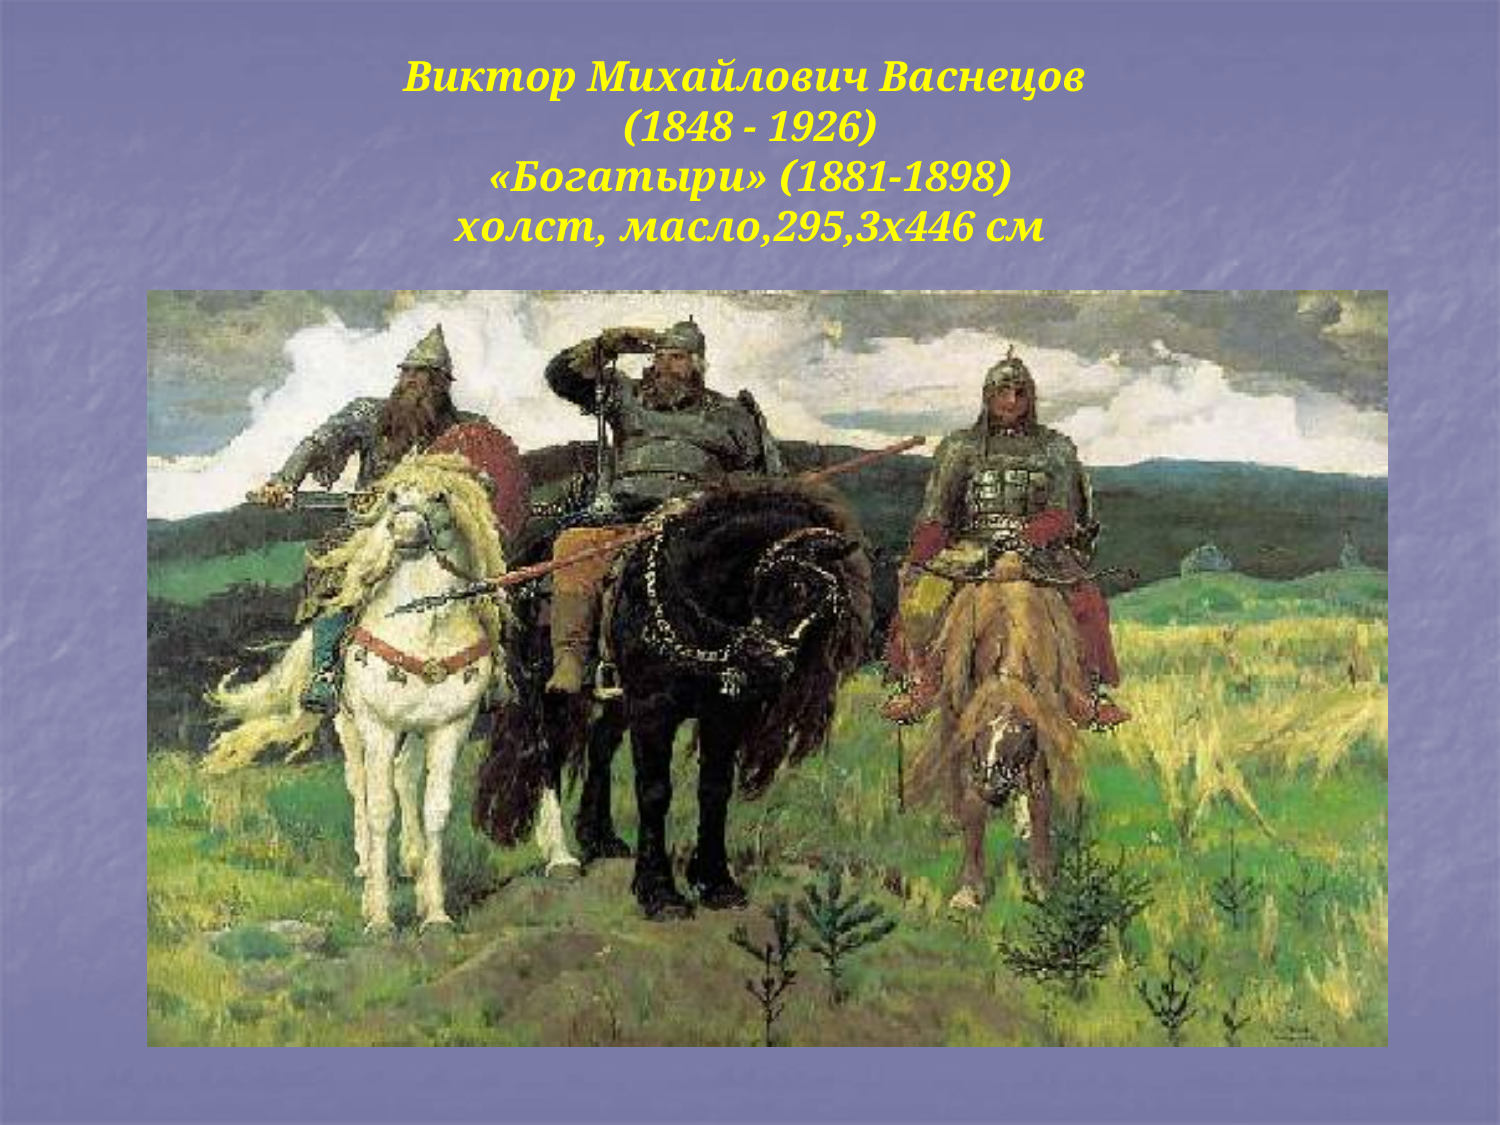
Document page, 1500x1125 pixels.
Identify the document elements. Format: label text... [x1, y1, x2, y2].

title Виктор Михайлович Васнецов (1848 - 1926) «Богатыри» (1881-1898) холст, масло,295,3x446 см [75, 62, 1425, 288]
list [147, 290, 1388, 1048]
